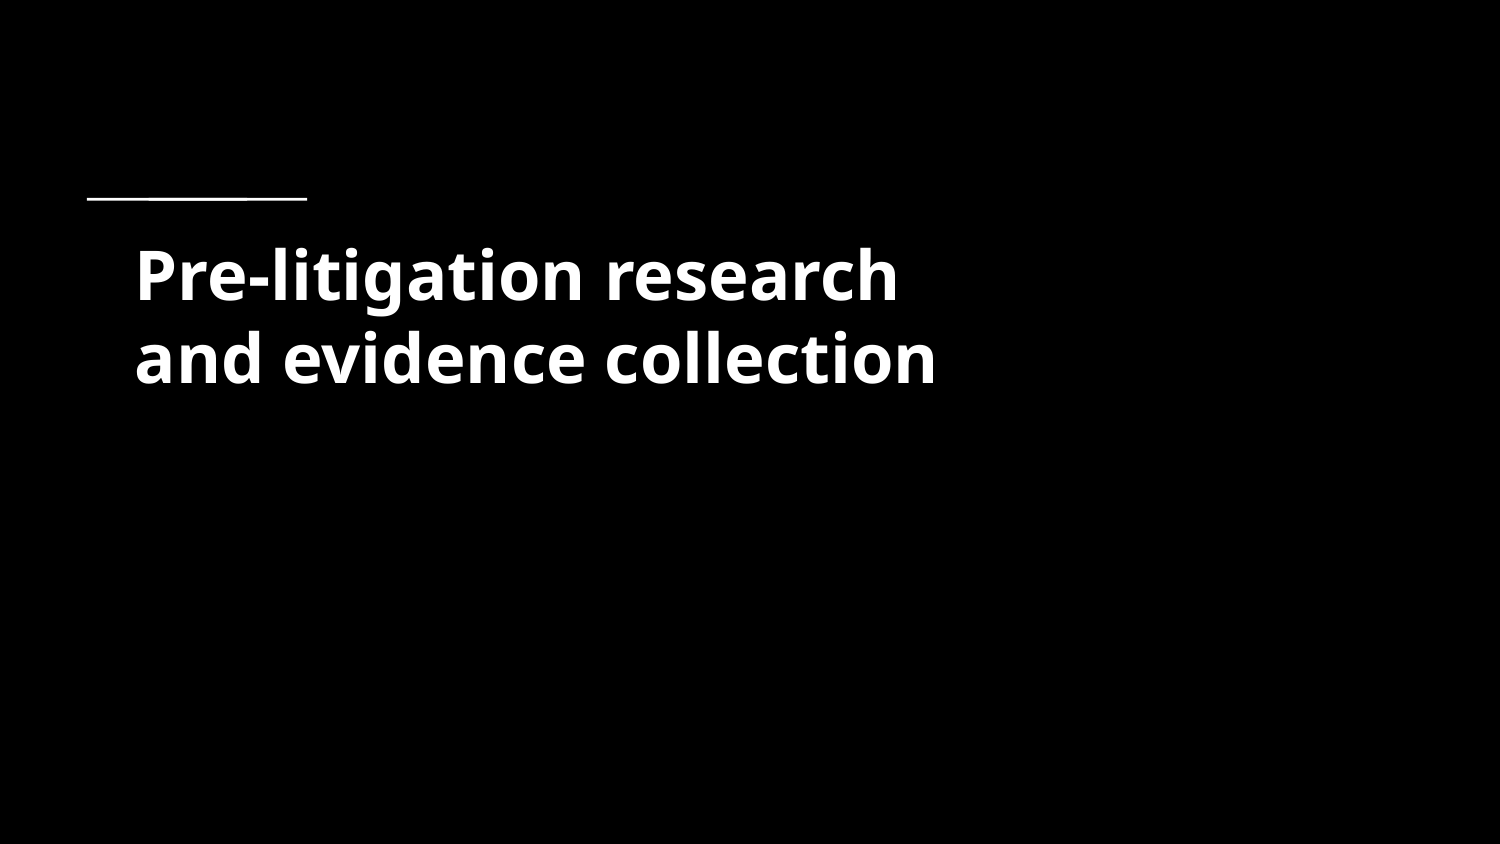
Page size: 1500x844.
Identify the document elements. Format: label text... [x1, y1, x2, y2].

title Pre-litigation research and evidence collection [119, 216, 1406, 428]
